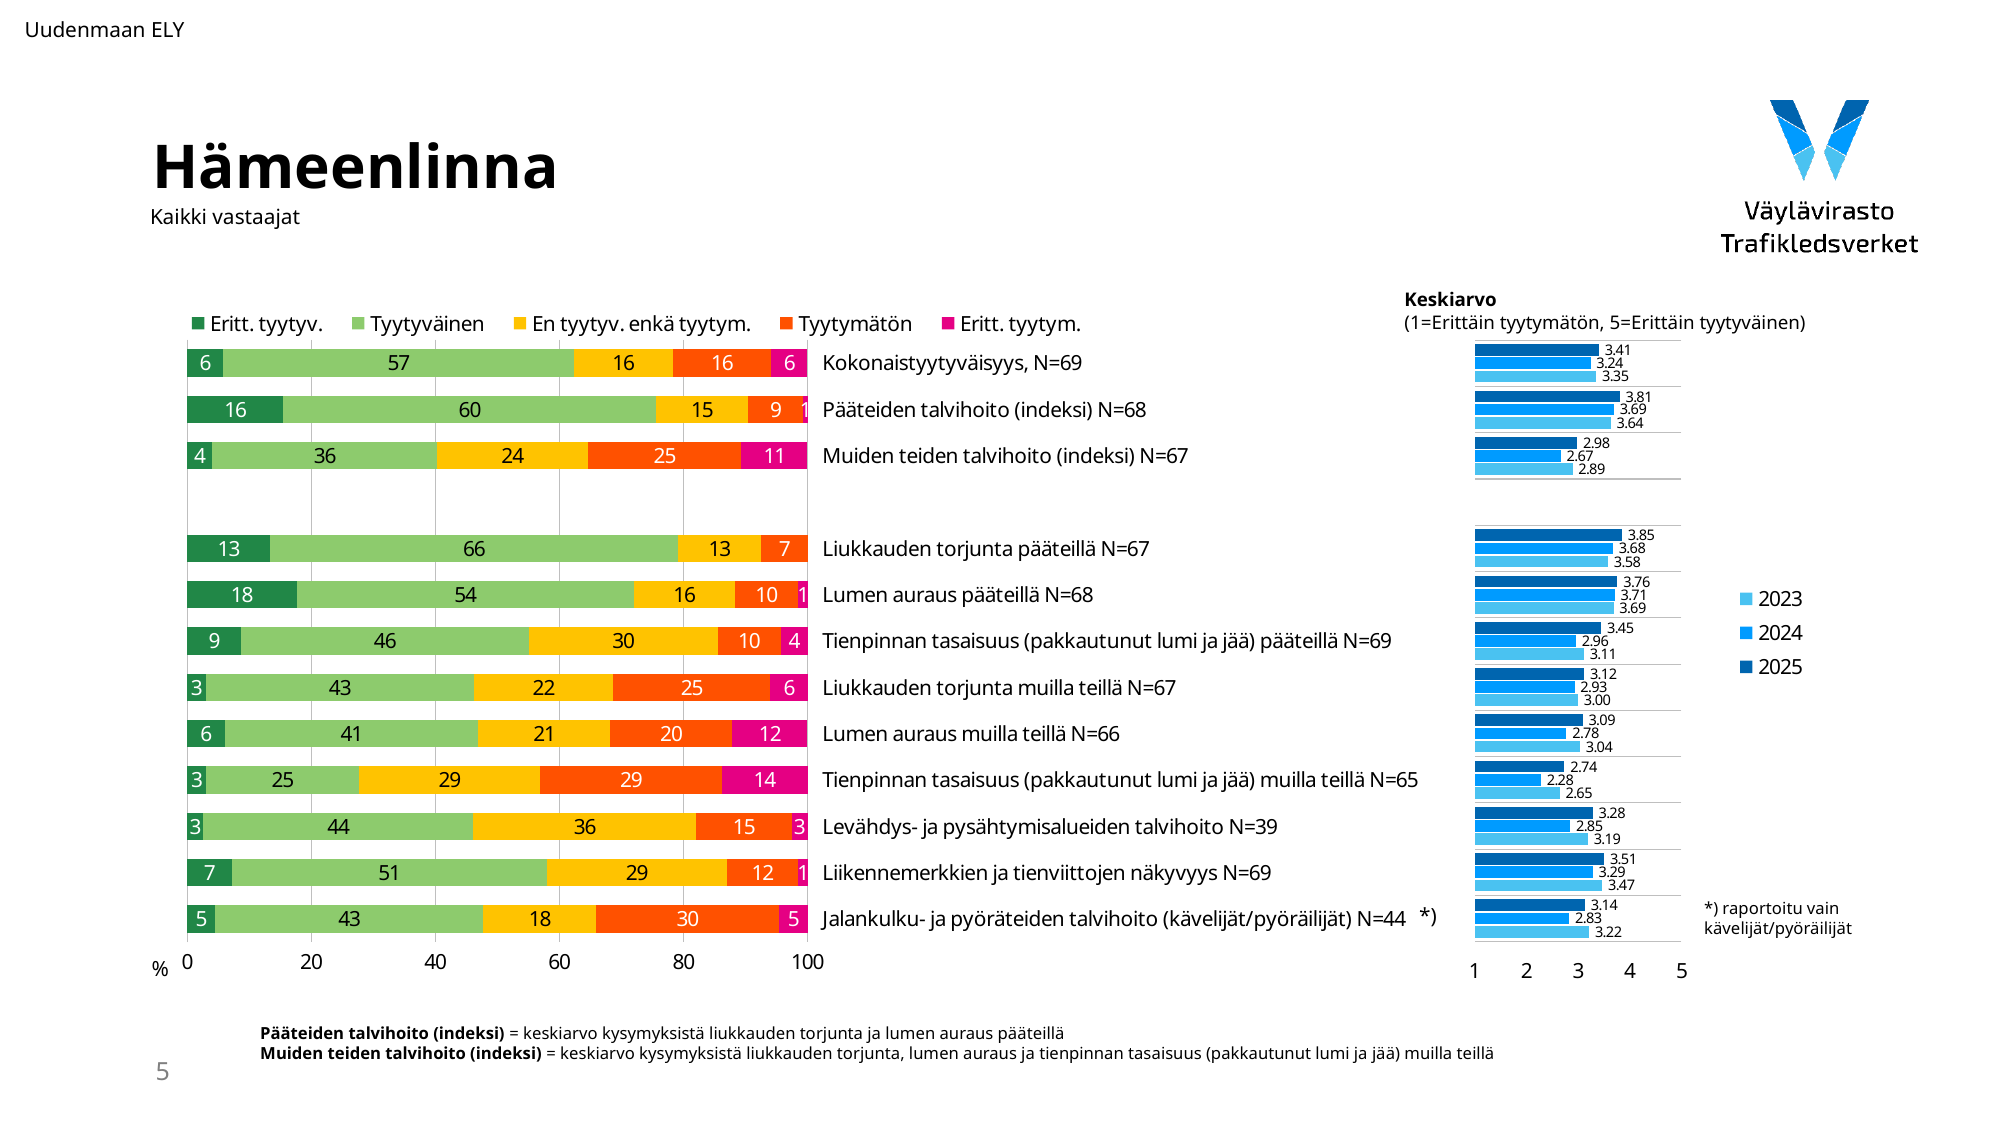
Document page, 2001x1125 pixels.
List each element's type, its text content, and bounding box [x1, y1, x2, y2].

footer [0, 1042, 675, 1103]
text_box *) raportoitu vain kävelijät/pyöräilijät [1822, 890, 1868, 945]
text_box Keskiarvo (1=Erittäin tyytymätön, 5=Erittäin tyytyväinen) [1389, 280, 1826, 341]
picture [1682, 62, 1958, 292]
text_box Pääteiden talvihoito (indeksi) = keskiarvo kysymyksistä liukkauden torjunta ja lumen auraus pääteillä Muiden teiden talvihoito (indeksi) = keskiarvo kysymyksistä liukkauden torjunta, lumen auraus ja tienpinnan tasaisuus (pakkautunut lumi ja jää) muilla teillä [245, 1015, 1520, 1094]
text_box Uudenmaan ELY [9, 9, 200, 50]
title Hämeenlinna [137, 59, 1555, 278]
text_box Kaikki vastaajat [135, 196, 315, 237]
text_box % [136, 948, 184, 989]
chart [168, 281, 1822, 985]
